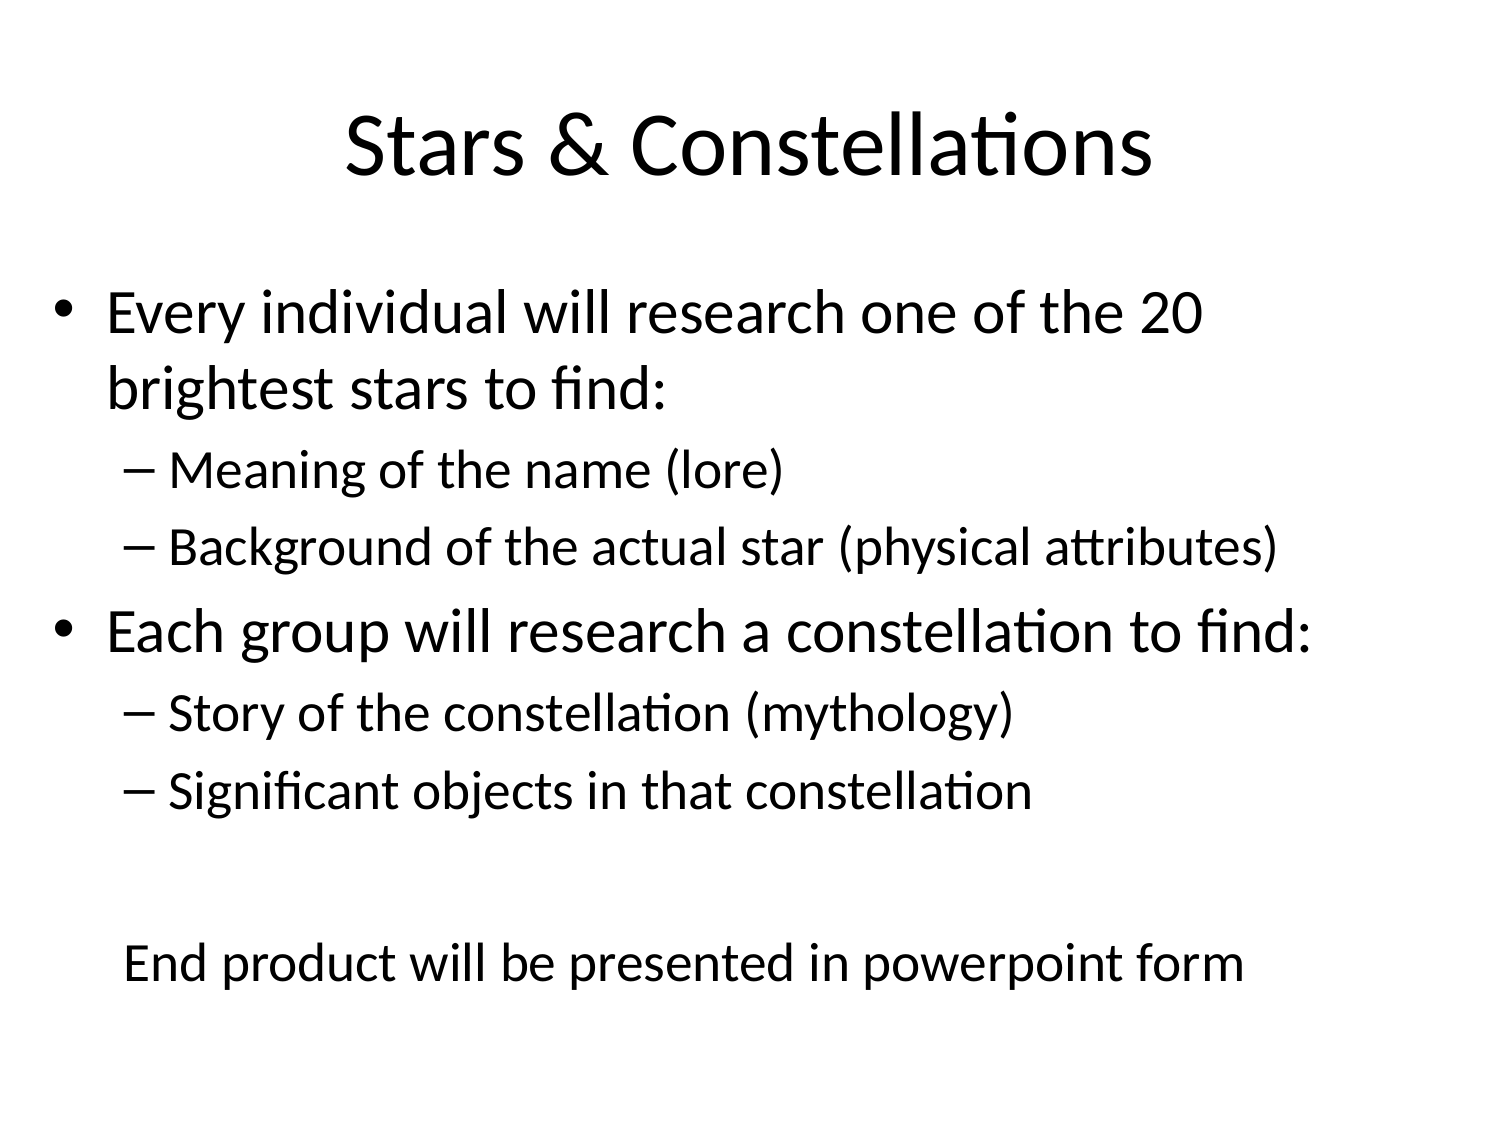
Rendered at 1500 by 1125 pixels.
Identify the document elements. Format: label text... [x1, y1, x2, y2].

title Stars & Constellations [75, 45, 1425, 233]
list Every individual will research one of the 20 brightest stars to find: Meaning of the name (lore) Background of the actual star (physical attributes) Each group will research a constellation to find: Story of the constellation (mythology) Significant objects in that constellation End product will be presented in powerpoint form [37, 262, 1438, 1005]
